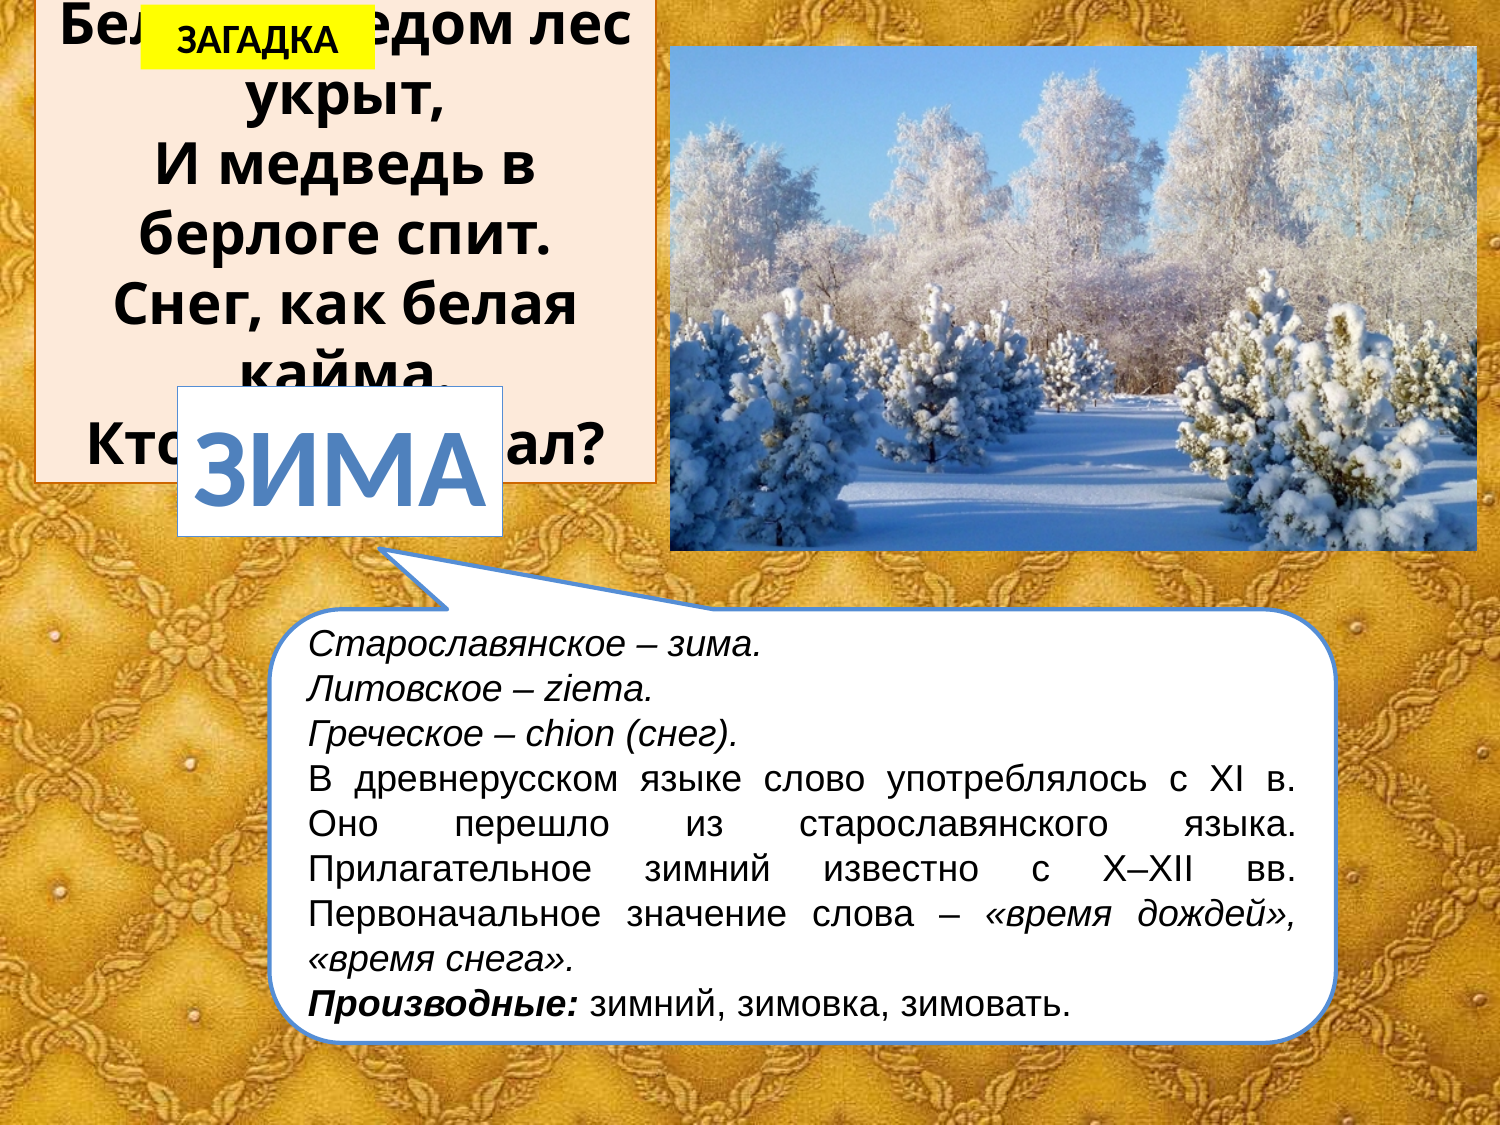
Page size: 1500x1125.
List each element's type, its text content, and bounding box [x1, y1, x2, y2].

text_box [269, 609, 1337, 1044]
text_box зима [177, 386, 503, 537]
text_box Белым пледом лес укрыт, И медведь в берлоге спит. Снег, как белая кайма. Кто хозяйничал? [35, 0, 657, 484]
text_box ЗАГАДКА [140, 4, 375, 70]
picture [0, 0, 1500, 1125]
